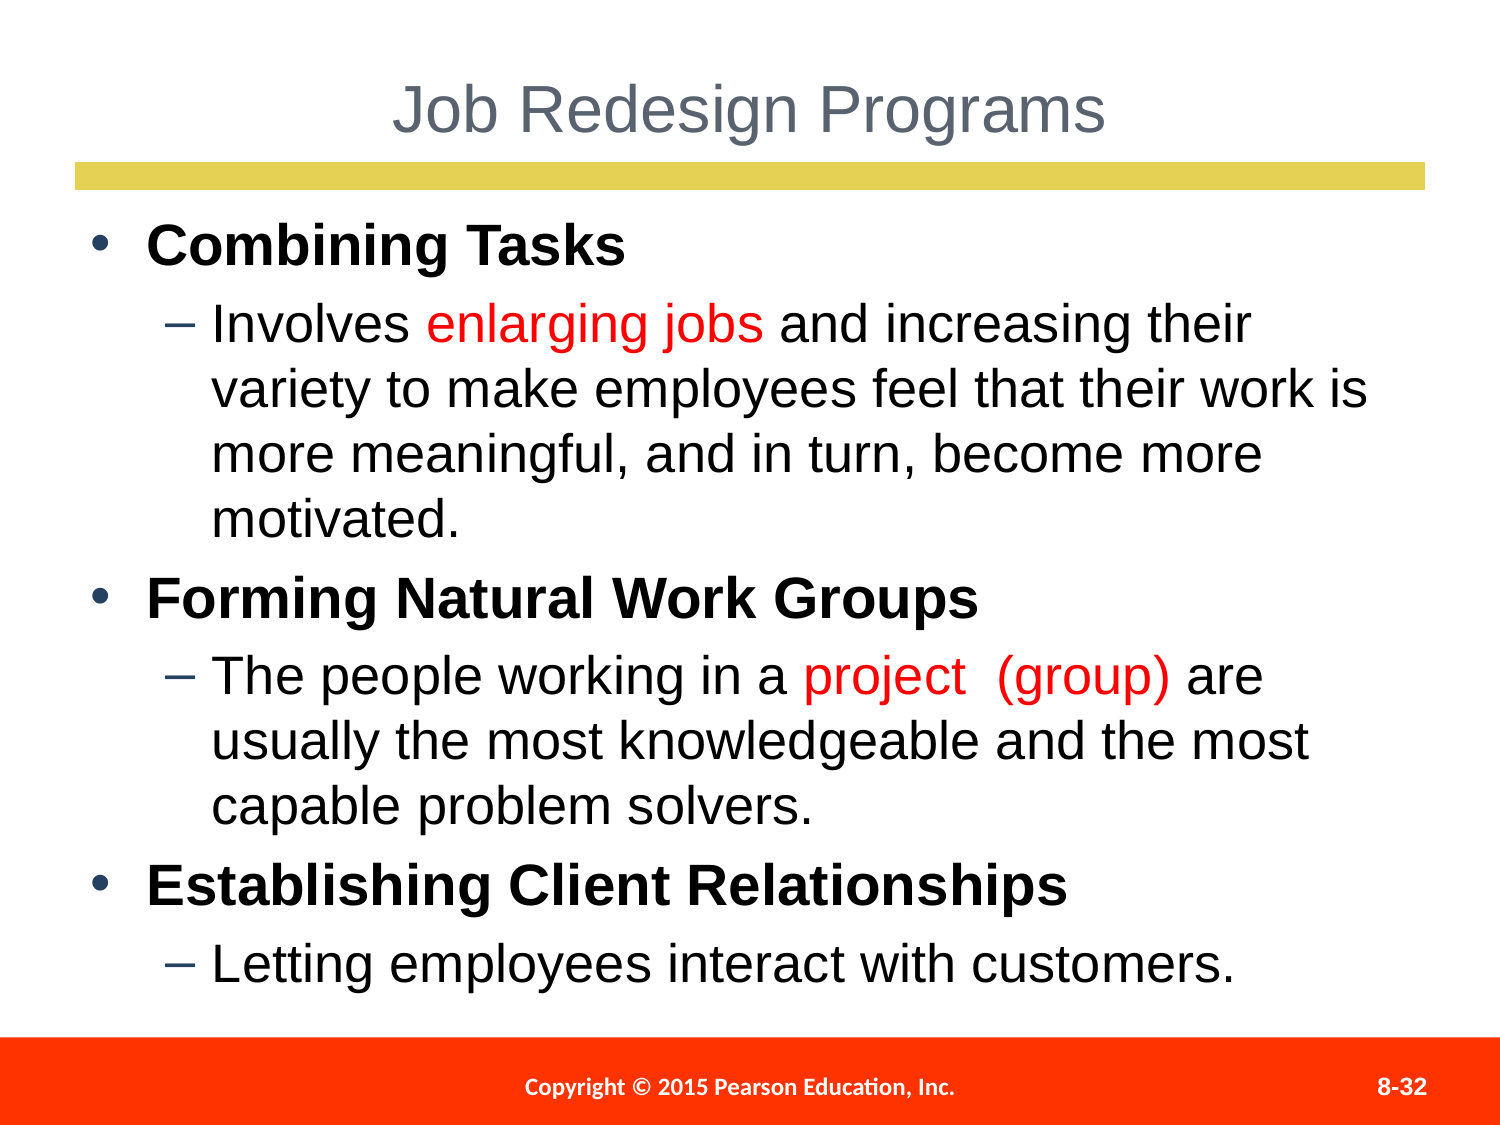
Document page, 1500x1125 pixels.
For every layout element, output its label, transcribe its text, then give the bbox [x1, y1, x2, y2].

title Job Redesign Programs [74, 12, 1426, 199]
list Combining Tasks Involves enlarging jobs and increasing their variety to make employees feel that their work is more meaningful, and in turn, become more motivated. Forming Natural Work Groups The people working in a project (group) are usually the most knowledgeable and the most capable problem solvers. Establishing Client Relationships Letting employees interact with customers. [74, 199, 1426, 1006]
